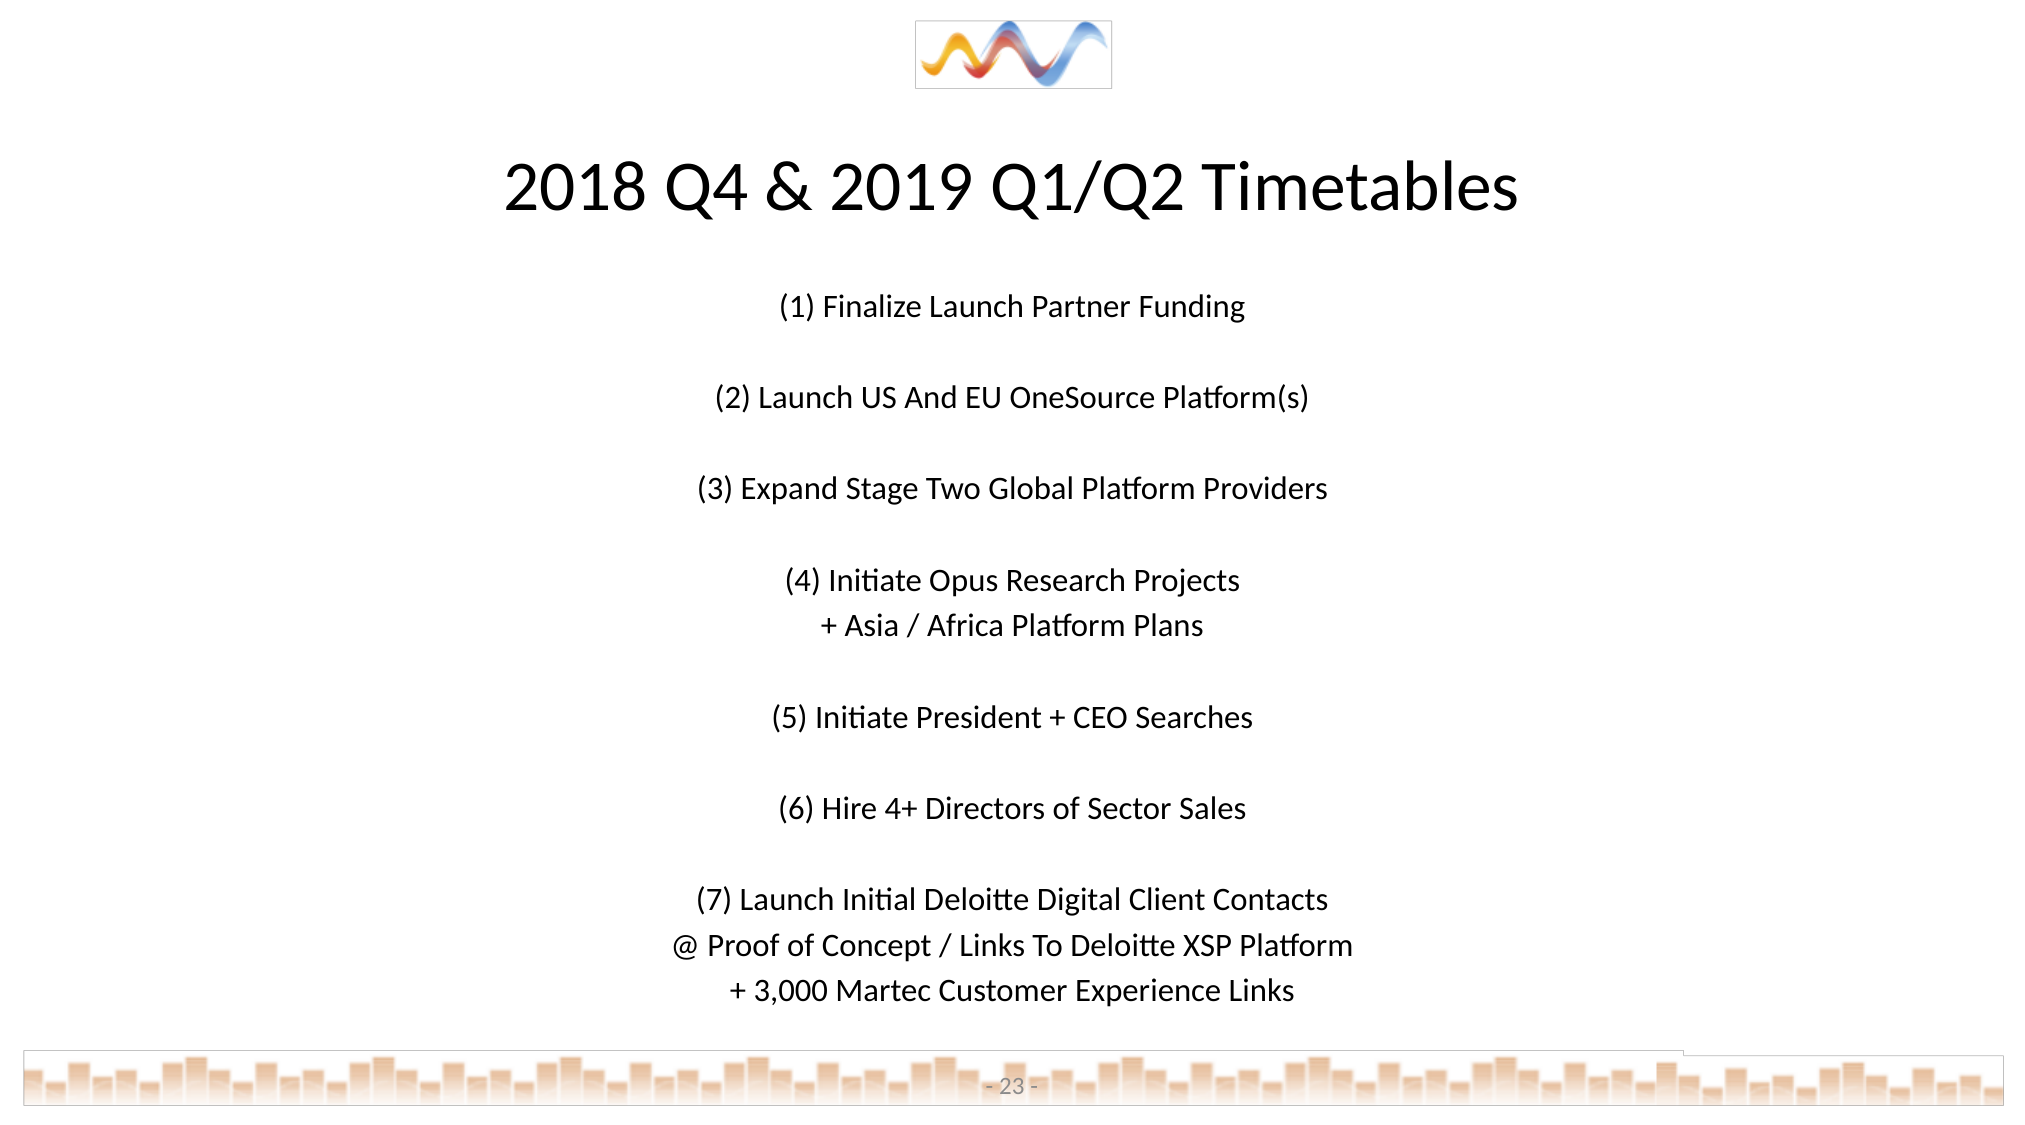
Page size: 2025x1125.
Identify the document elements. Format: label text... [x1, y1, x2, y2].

title 2018 Q4 & 2019 Q1/Q2 Timetables [101, 45, 1924, 231]
slide_number - 23 - [940, 1054, 1083, 1115]
text_box (1) Finalize Launch Partner Funding (2) Launch US And EU OneSource Platform(s) (3) Expand Stage Two Global Platform Providers (4) Initiate Opus Research Projects + Asia / Africa Platform Plans (5) Initiate President + CEO Searches (6) Hire 4+ Directors of Sector Sales (7) Launch Initial Deloitte Digital Client Contacts @ Proof of Concept / Links To Deloitte XSP Platform + 3,000 Martec Customer Experience Links [101, 231, 1924, 1030]
